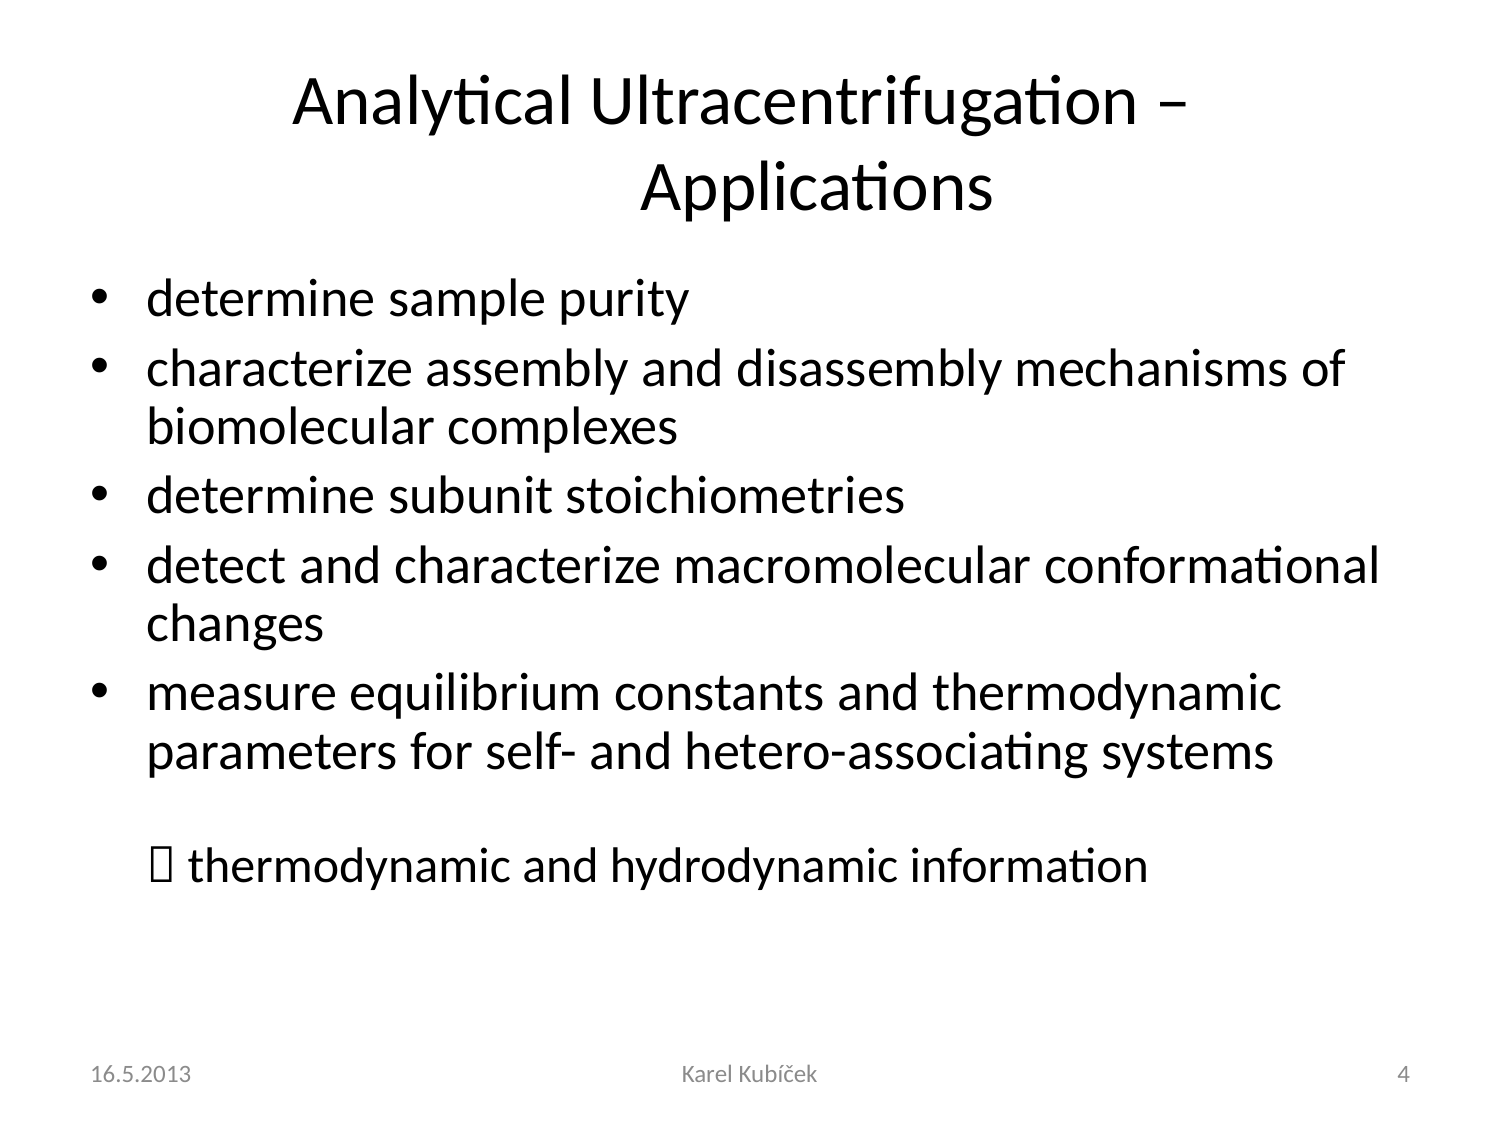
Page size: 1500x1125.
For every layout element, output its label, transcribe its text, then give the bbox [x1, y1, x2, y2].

list determine sample purity characterize assembly and disassembly mechanisms of biomolecular complexes determine subunit stoichiometries detect and characterize macromolecular conformational changes measure equilibrium constants and thermodynamic parameters for self- and hetero-associating systems  thermodynamic and hydrodynamic information [75, 262, 1425, 1005]
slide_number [75, 1042, 425, 1103]
slide_number 4 [1074, 1042, 1425, 1103]
title Analytical Ultracentrifugation – Applications [75, 45, 1425, 233]
footer Karel Kubíček [512, 1042, 988, 1103]
